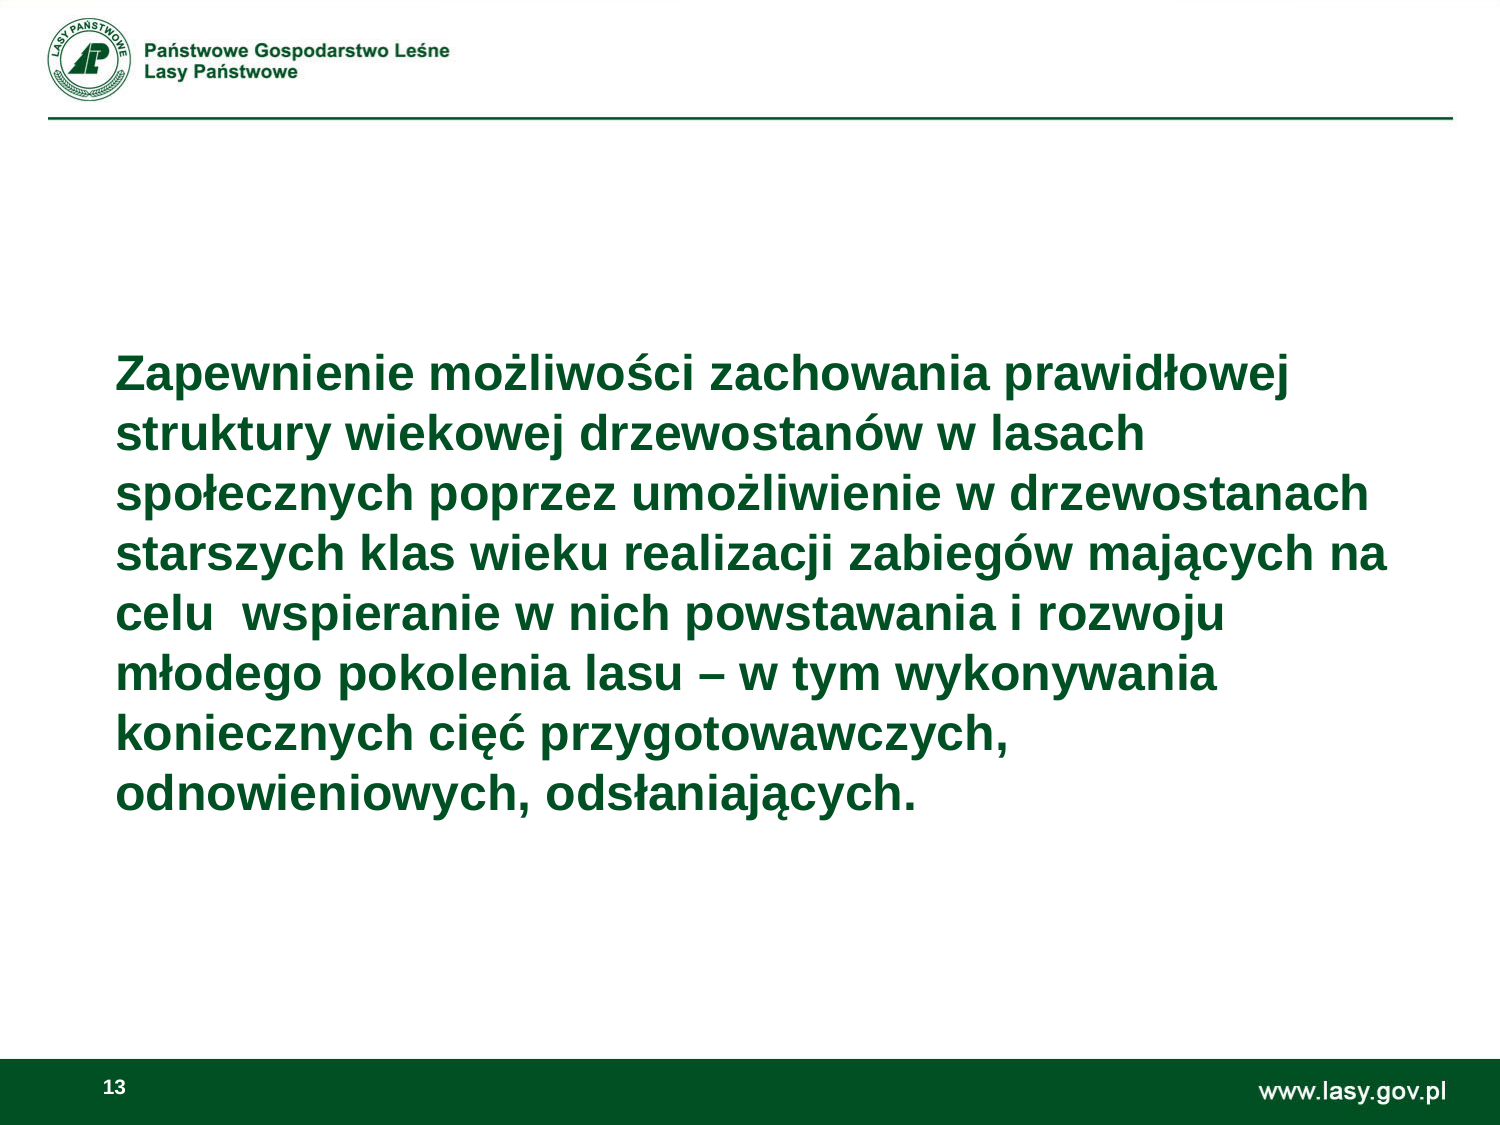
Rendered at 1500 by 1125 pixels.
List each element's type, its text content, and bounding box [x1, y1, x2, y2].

title Zapewnienie możliwości zachowania prawidłowej struktury wiekowej drzewostanów w lasach społecznych poprzez umożliwienie w drzewostanach starszych klas wieku realizacji zabiegów mających na celu wspieranie w nich powstawania i rozwoju młodego pokolenia lasu – w tym wykonywania koniecznych cięć przygotowawczych, odnowieniowych, odsłaniających. [100, 148, 1425, 1012]
picture [0, 0, 1500, 1125]
